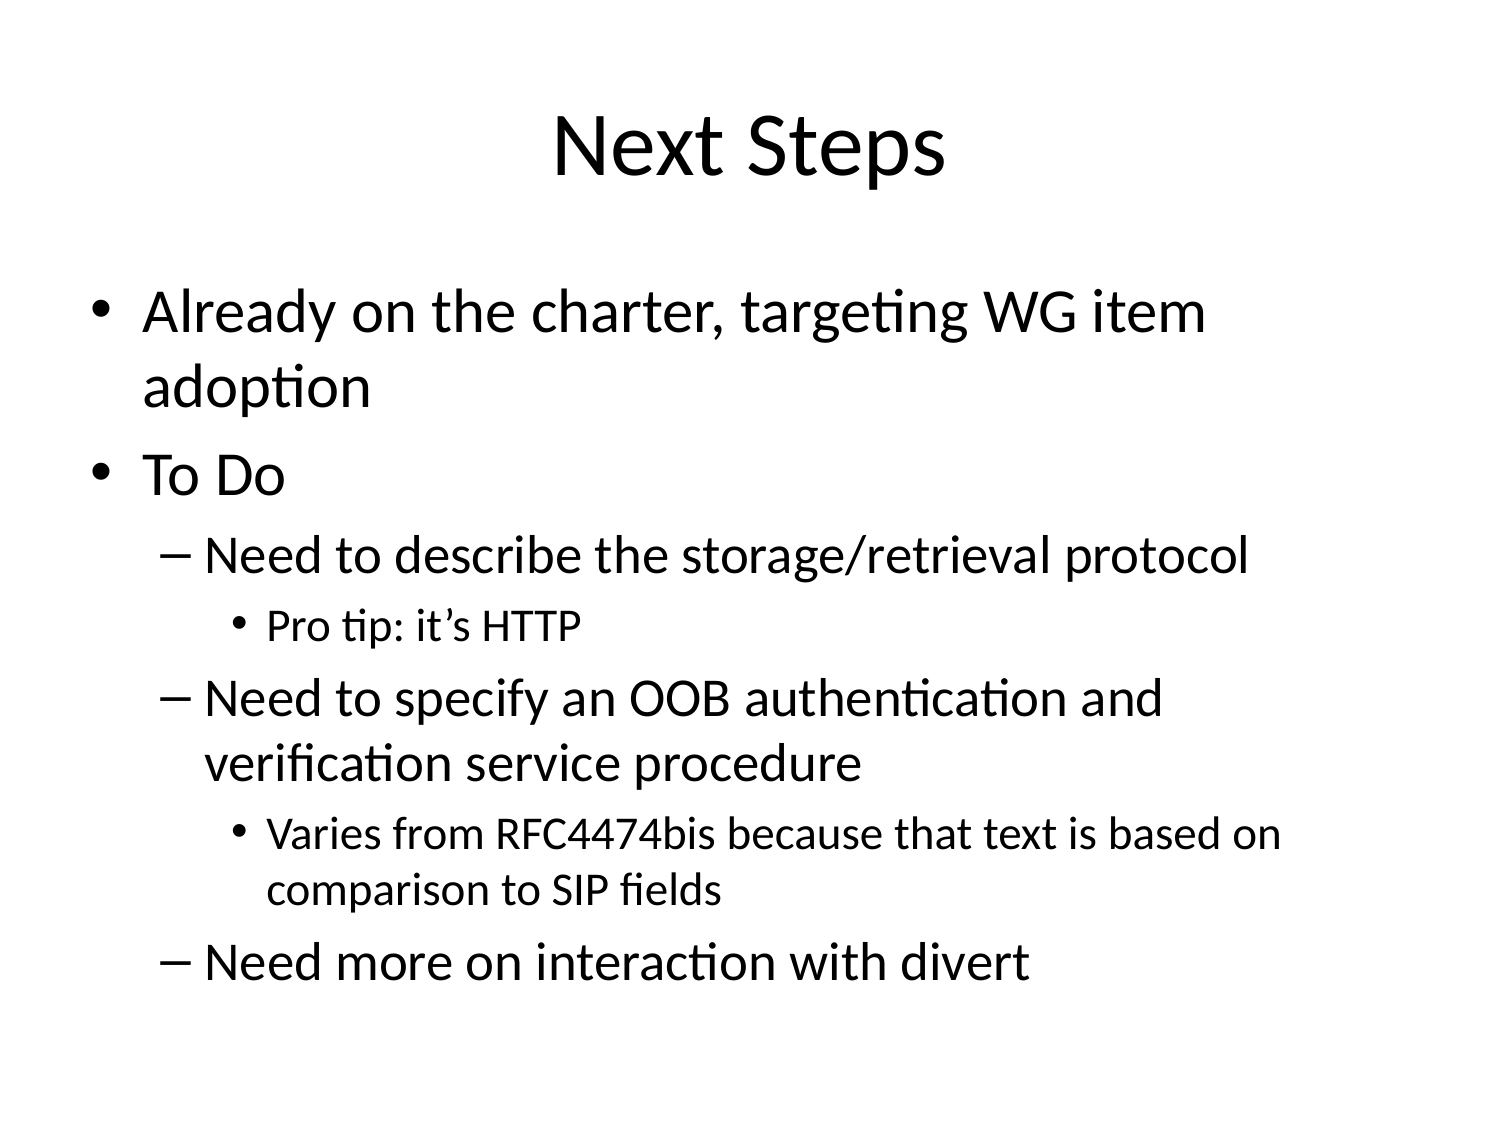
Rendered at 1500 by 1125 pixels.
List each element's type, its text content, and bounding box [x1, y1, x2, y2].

list Already on the charter, targeting WG item adoption To Do Need to describe the storage/retrieval protocol Pro tip: it’s HTTP Need to specify an OOB authentication and verification service procedure Varies from RFC4474bis because that text is based on comparison to SIP fields Need more on interaction with divert [75, 262, 1425, 1005]
title Next Steps [75, 45, 1425, 233]
